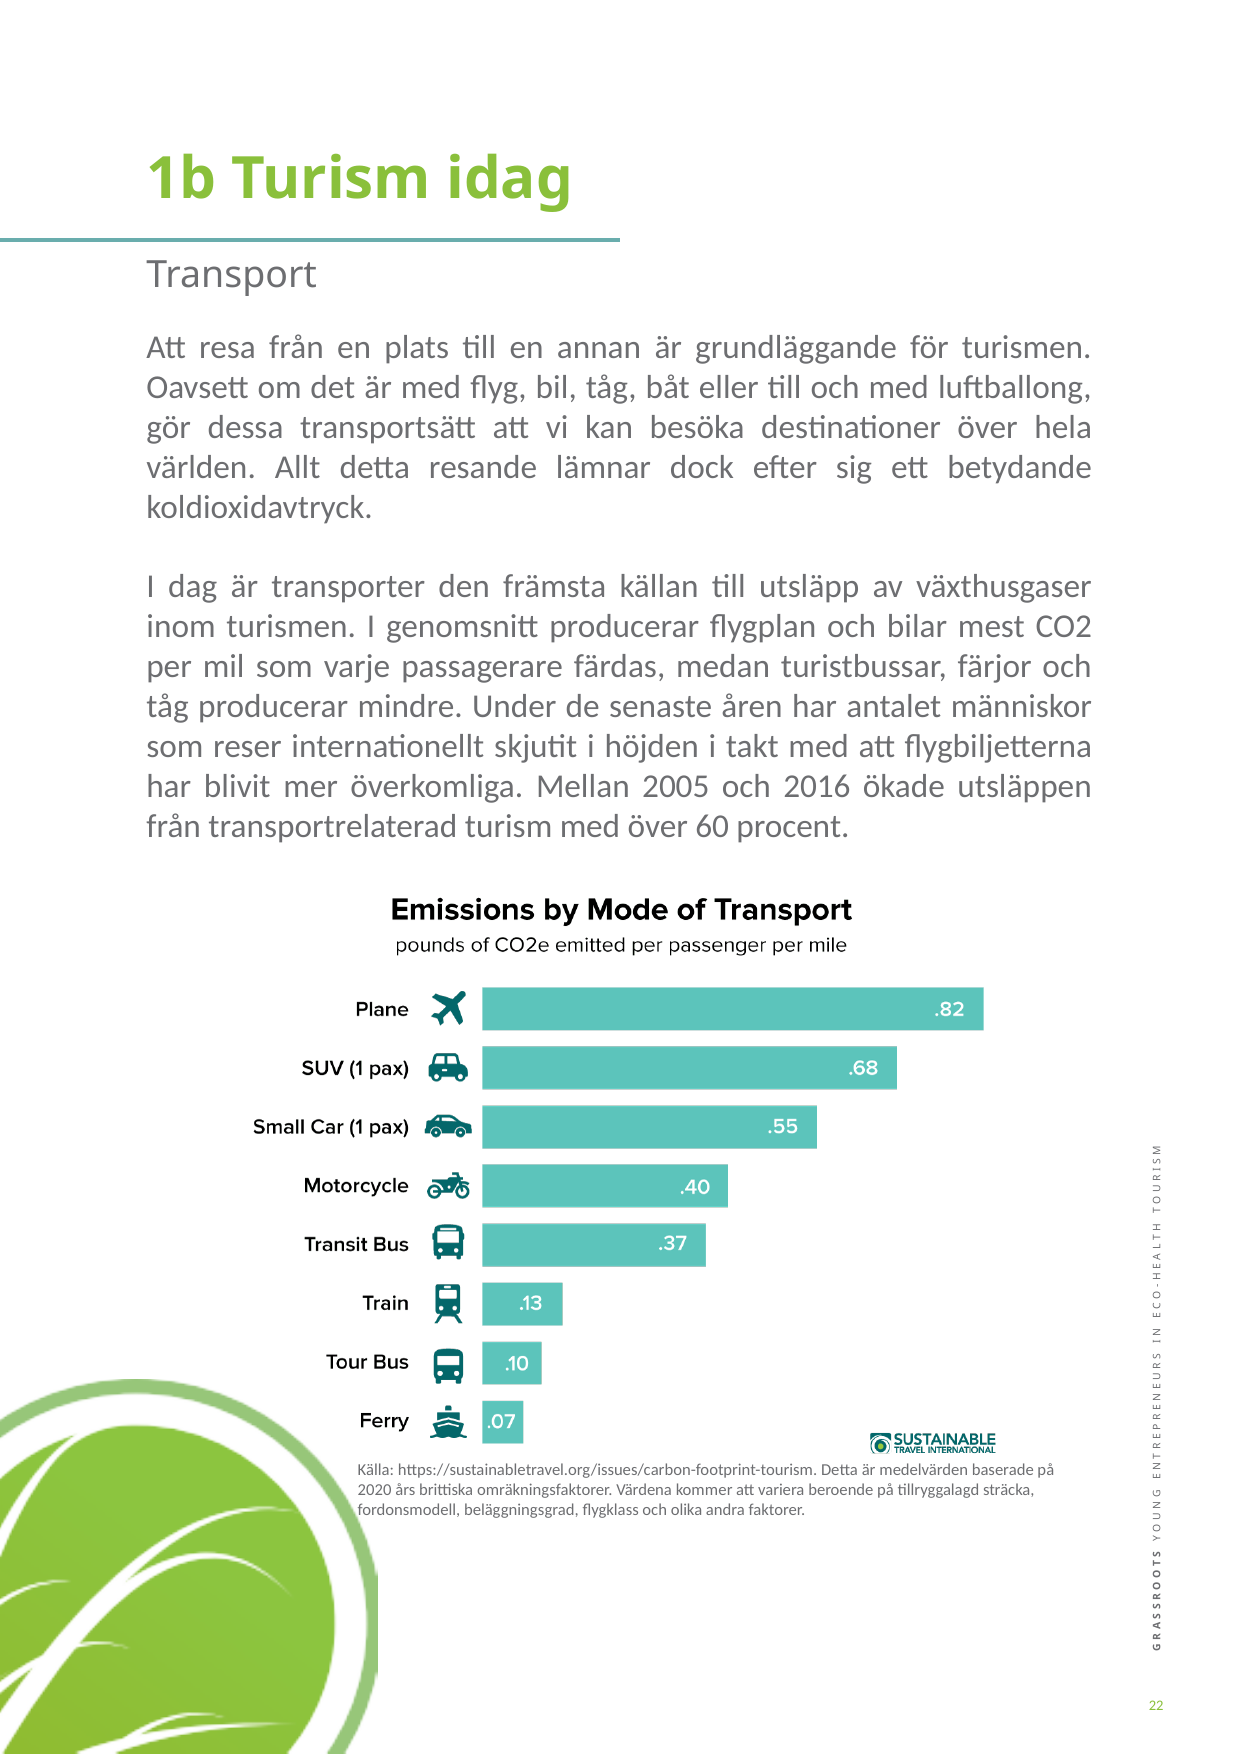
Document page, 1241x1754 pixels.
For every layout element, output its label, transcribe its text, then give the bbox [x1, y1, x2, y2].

picture [230, 872, 1010, 1467]
list Att resa från en plats till en annan är grundläggande för turismen. Oavsett om det är med flyg, bil, tåg, båt eller till och med luftballong, gör dessa transportsätt att vi kan besöka destinationer över hela världen. Allt detta resande lämnar dock efter sig ett betydande koldioxidavtryck. I dag är transporter den främsta källan till utsläpp av växthusgaser inom turismen. I genomsnitt producerar flygplan och bilar mest CO2 per mil som varje passagerare färdas, medan turistbussar, färjor och tåg producerar mindre. Under de senaste åren har antalet människor som reser internationellt skjutit i höjden i takt med att flygbiljetterna har blivit mer överkomliga. Mellan 2005 och 2016 ökade utsläppen från transportrelaterad turism med över 60 procent. [131, 371, 1109, 1532]
text_box Källa: https://sustainabletravel.org/issues/carbon-footprint-tourism. Detta är medelvärden baserade på 2020 års brittiska omräkningsfaktorer. Värdena kommer att variera beroende på tillryggalagd sträcka, fordonsmodell, beläggningsgrad, flygklass och olika andra faktorer. [342, 1451, 1095, 1527]
list Transport [131, 242, 1109, 371]
slide_number 22 [1125, 1666, 1187, 1743]
list 1b Turism idag [131, 132, 1109, 242]
